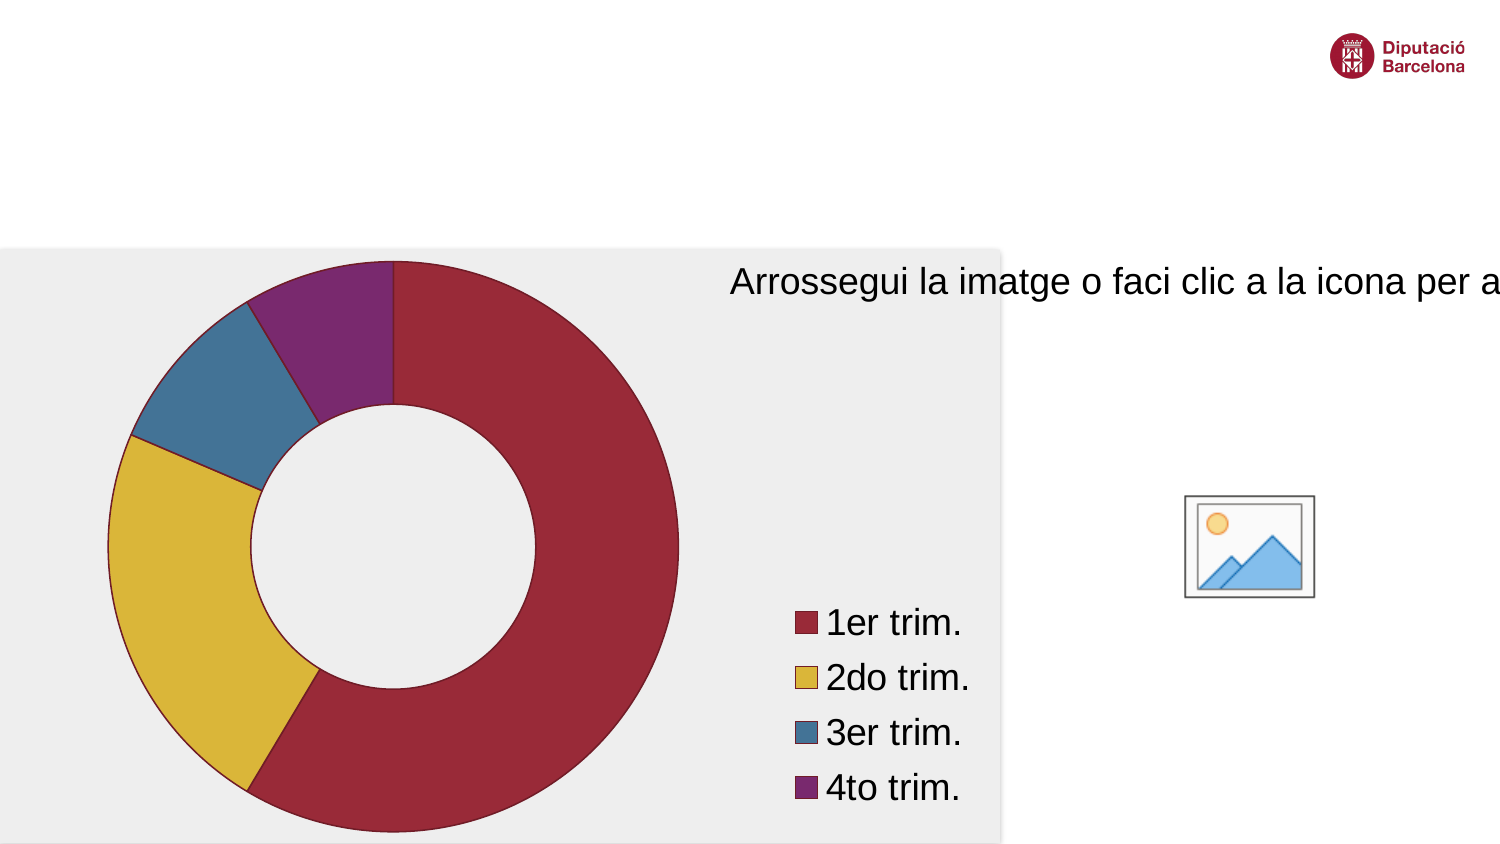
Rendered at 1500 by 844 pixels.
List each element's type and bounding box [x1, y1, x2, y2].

picture [1001, 249, 1500, 844]
chart [0, 249, 1001, 844]
picture [1330, 33, 1465, 79]
